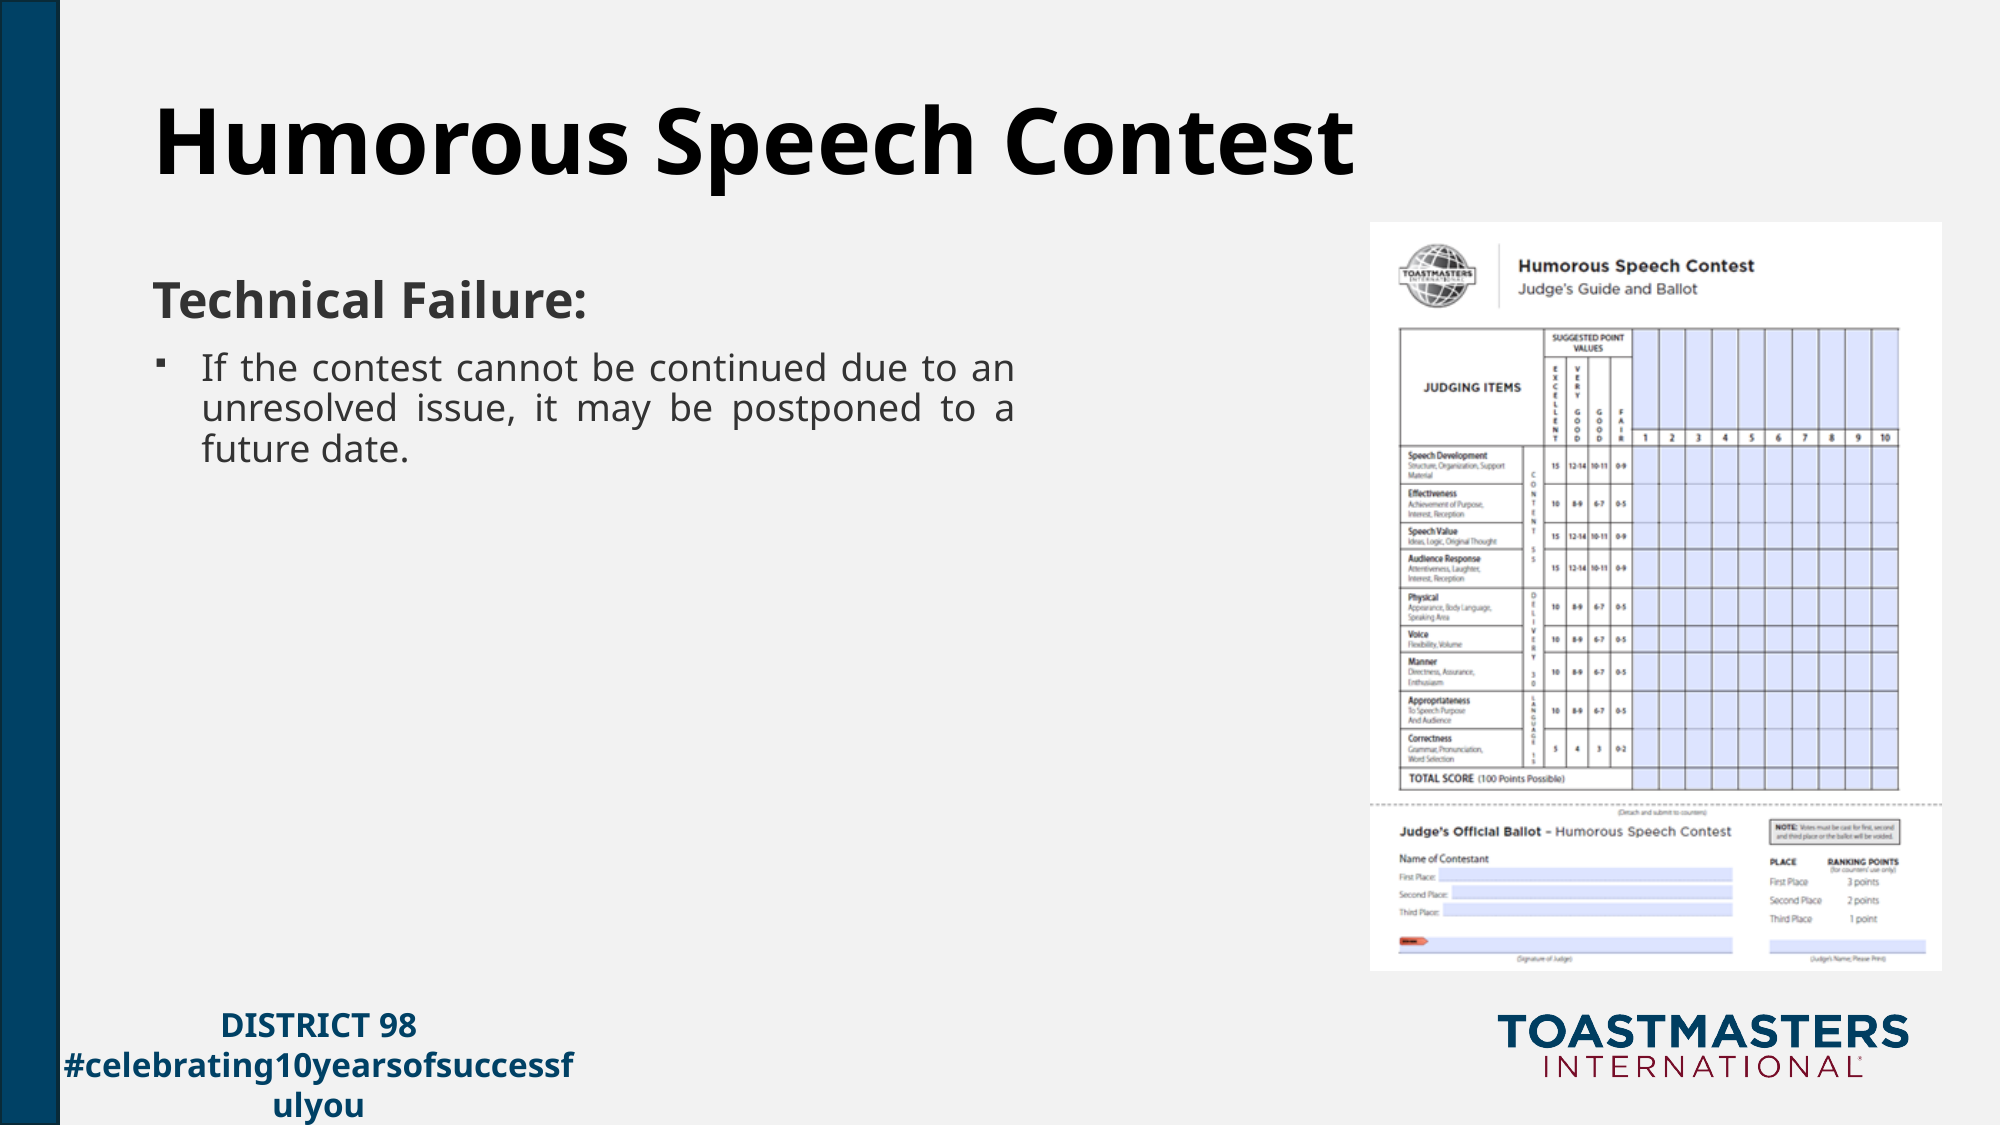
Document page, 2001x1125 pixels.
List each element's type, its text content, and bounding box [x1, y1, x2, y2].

list Technical Failure: If the contest cannot be continued due to an unresolved issue, it may be postponed to a future date. [137, 260, 1033, 950]
picture [1370, 222, 2000, 1125]
text_box DISTRICT 98 #celebrating10yearsofsuccessfulyou [40, 996, 598, 1125]
text_box [0, 0, 60, 1125]
title Humorous Speech Contest [137, 59, 1944, 229]
